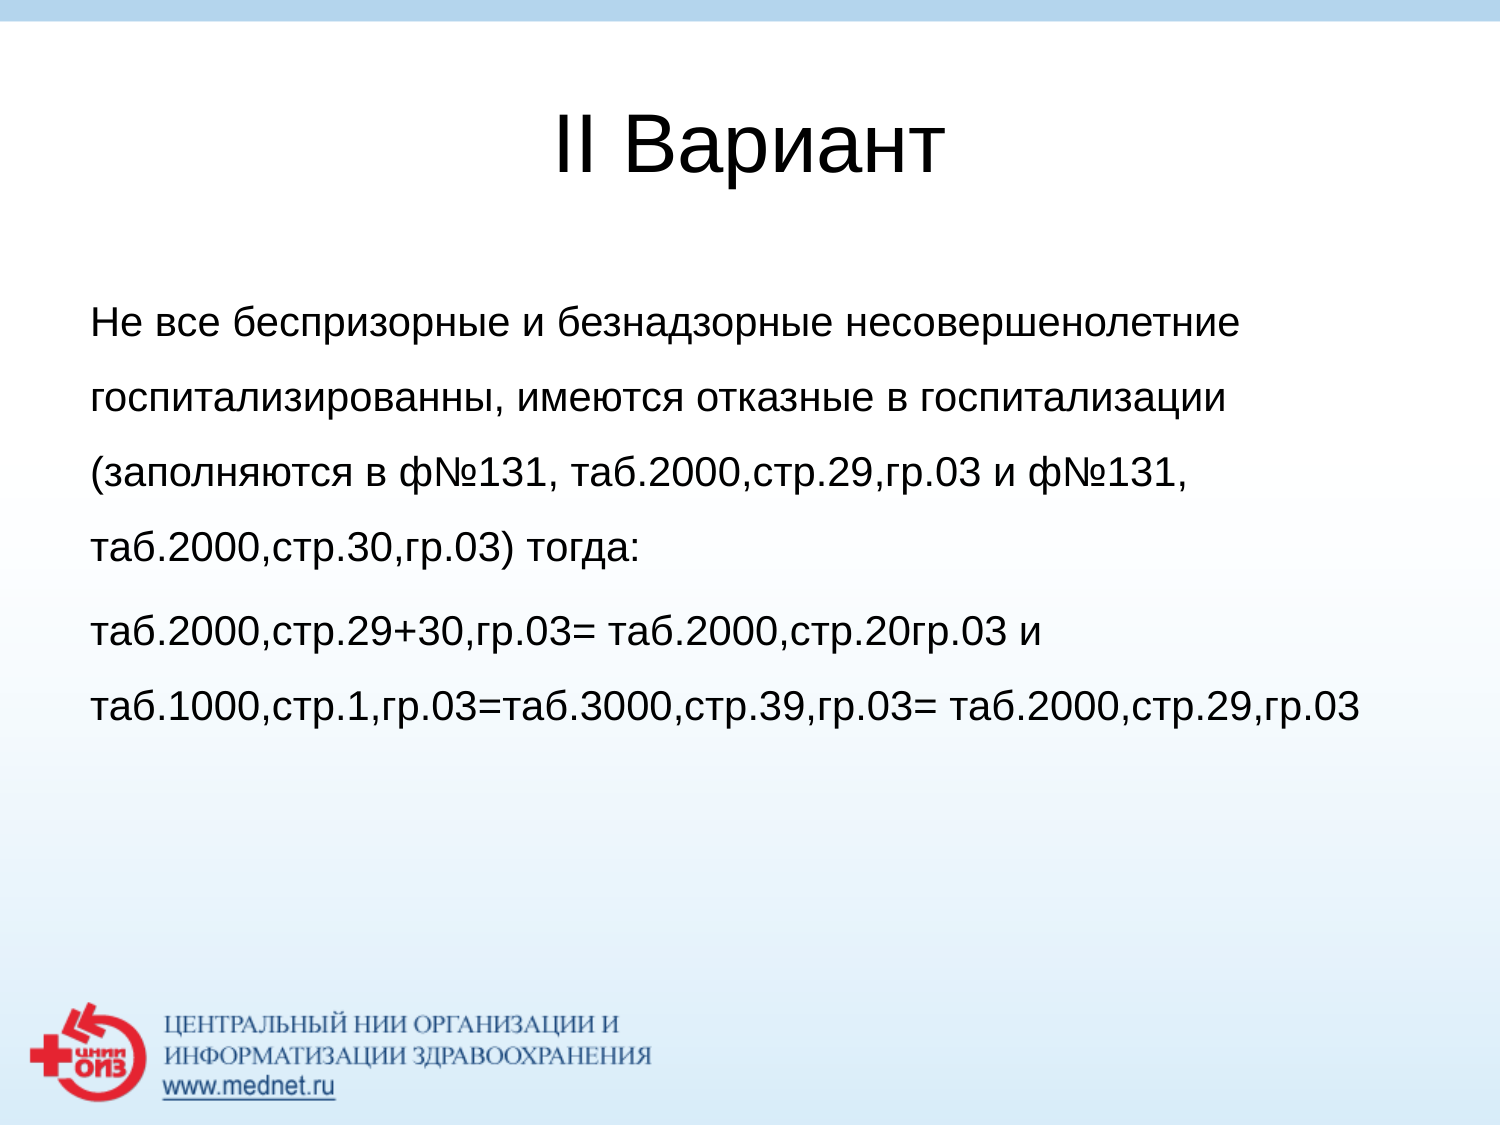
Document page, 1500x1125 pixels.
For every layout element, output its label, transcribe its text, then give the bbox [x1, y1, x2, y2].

list Не все беспризорные и безнадзорные несовершенолетние госпитализированны, имеются отказные в госпитализации (заполняются в ф№131, таб.2000,стр.29,гр.03 и ф№131, таб.2000,стр.30,гр.03) тогда: таб.2000,стр.29+30,гр.03= таб.2000,стр.20гр.03 и таб.1000,стр.1,гр.03=таб.3000,стр.39,гр.03= таб.2000,стр.29,гр.03 [75, 262, 1425, 1005]
picture [0, 0, 1500, 1125]
title II Вариант [75, 45, 1425, 233]
